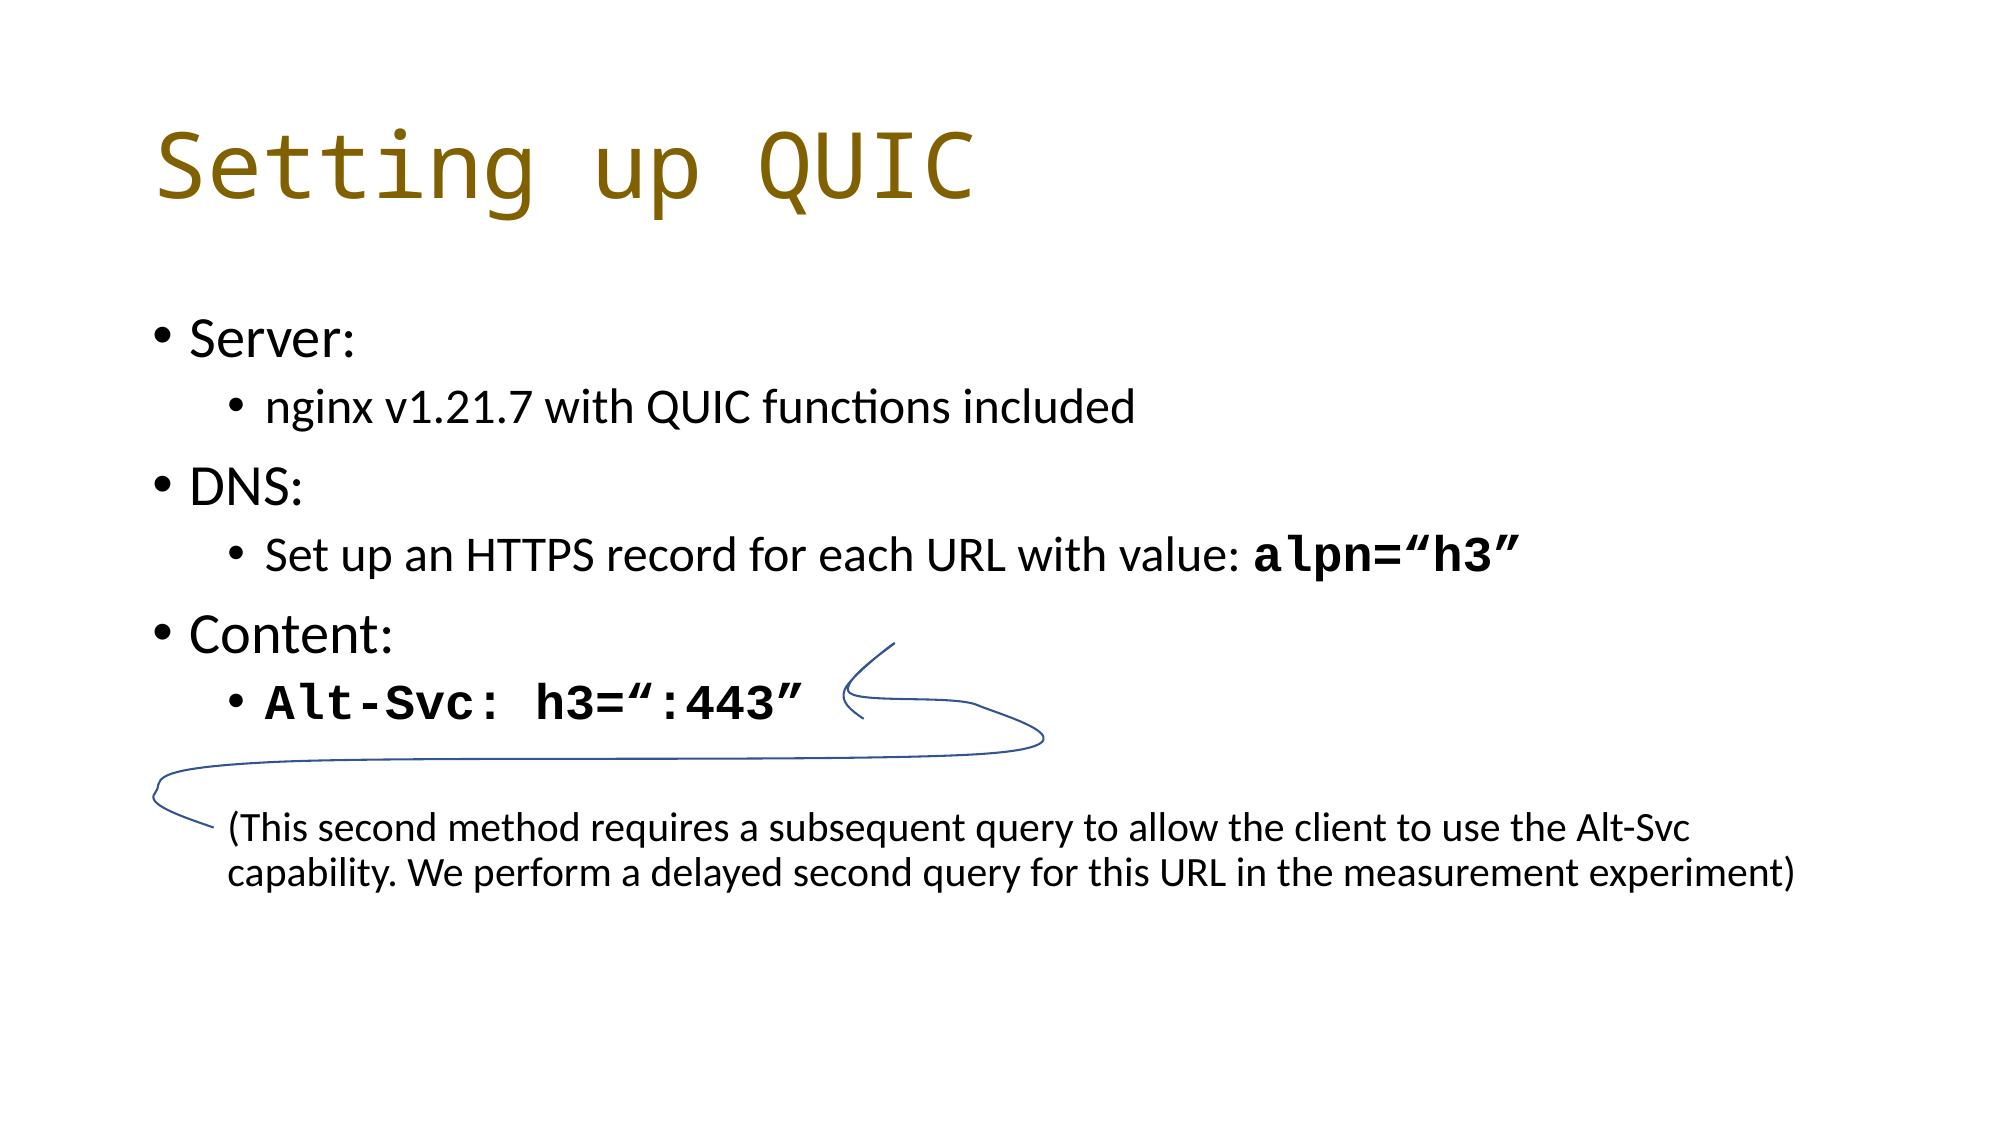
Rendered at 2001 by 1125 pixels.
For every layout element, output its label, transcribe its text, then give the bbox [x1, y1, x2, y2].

title Setting up QUIC [137, 59, 1863, 278]
text_box [152, 642, 1045, 829]
list Server: nginx v1.21.7 with QUIC functions included DNS: Set up an HTTPS record for each URL with value: alpn=“h3” Content: Alt-Svc: h3=“:443” (This second method requires a subsequent query to allow the client to use the Alt-Svc capability. We perform a delayed second query for this URL in the measurement experiment) [137, 299, 1863, 1014]
